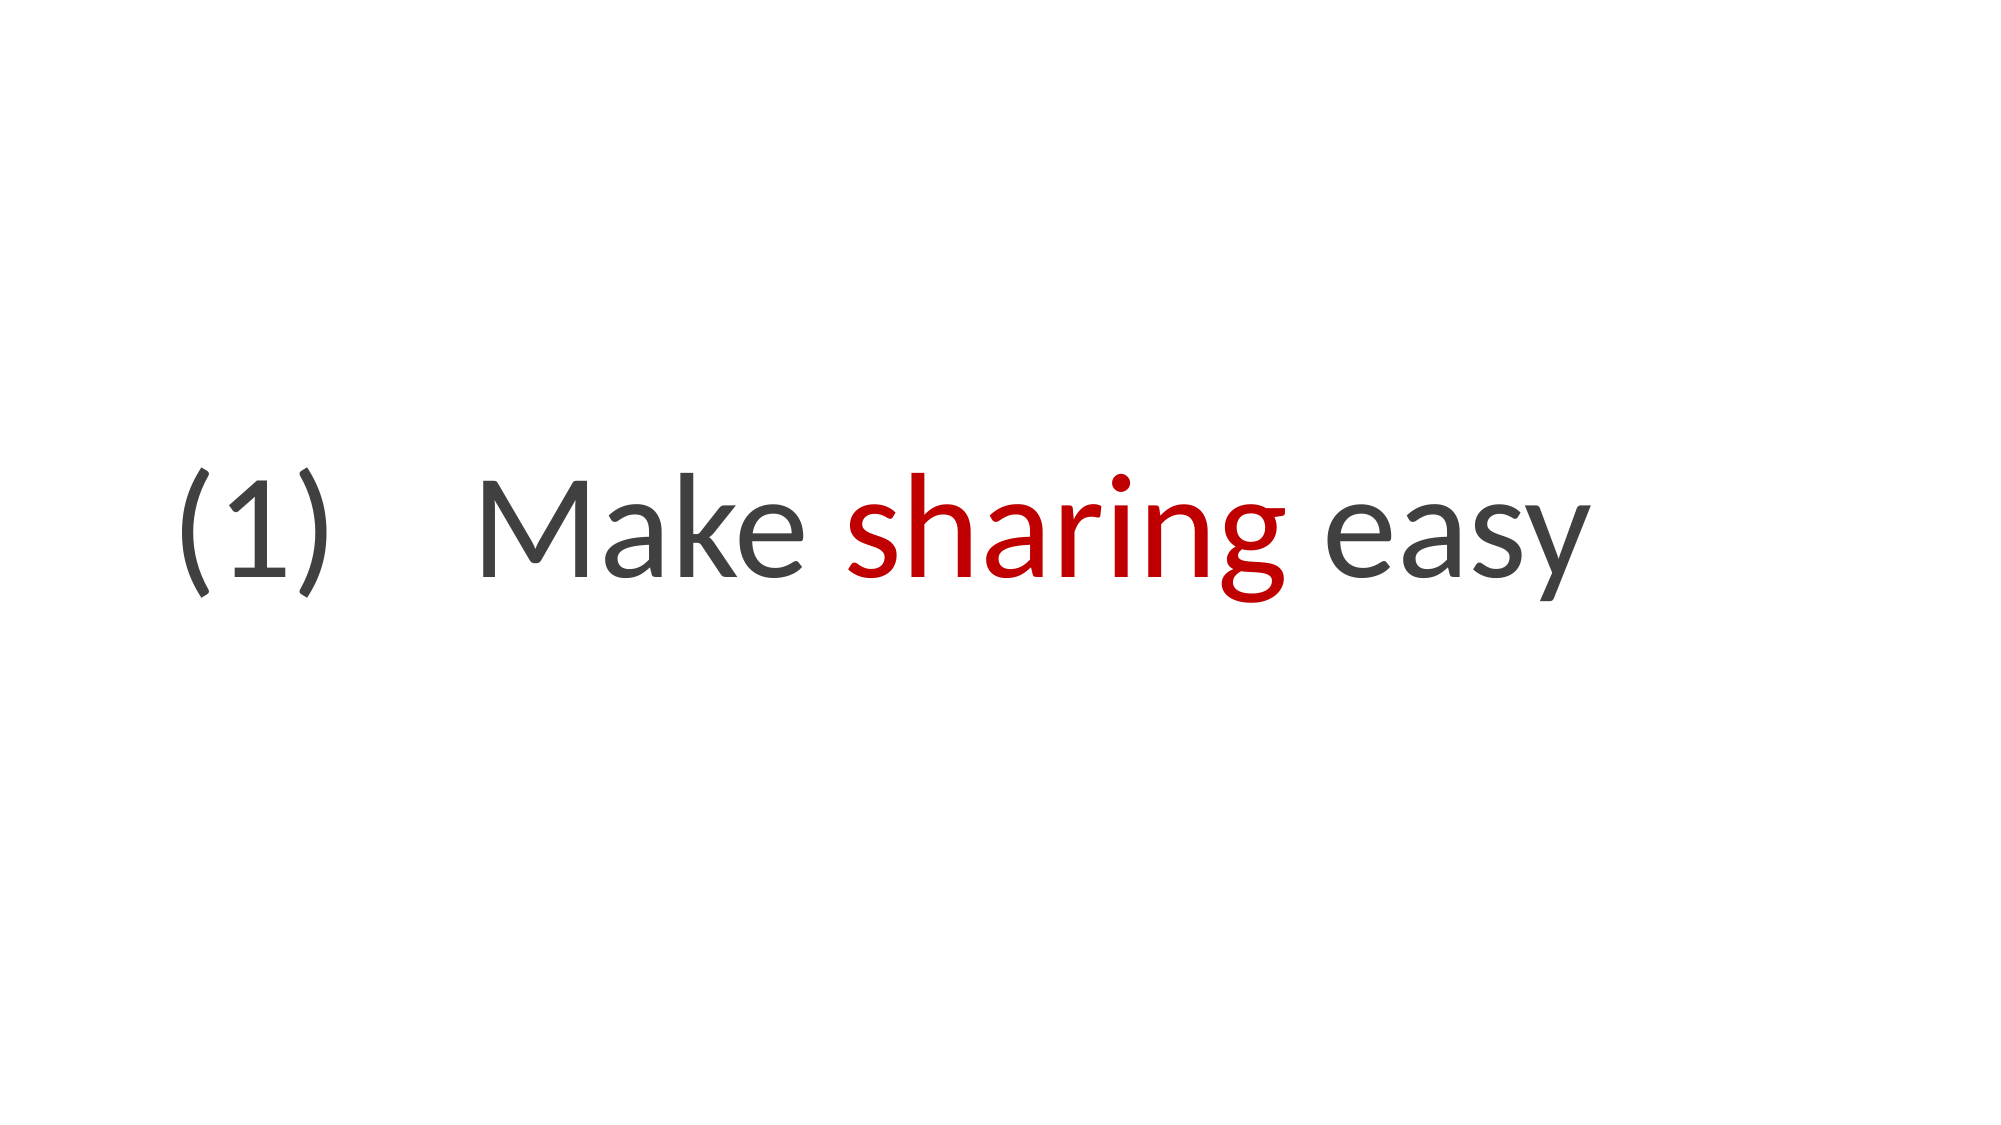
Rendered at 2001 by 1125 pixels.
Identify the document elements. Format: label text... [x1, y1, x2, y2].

text_box (1) Make sharing easy [156, 420, 1609, 615]
